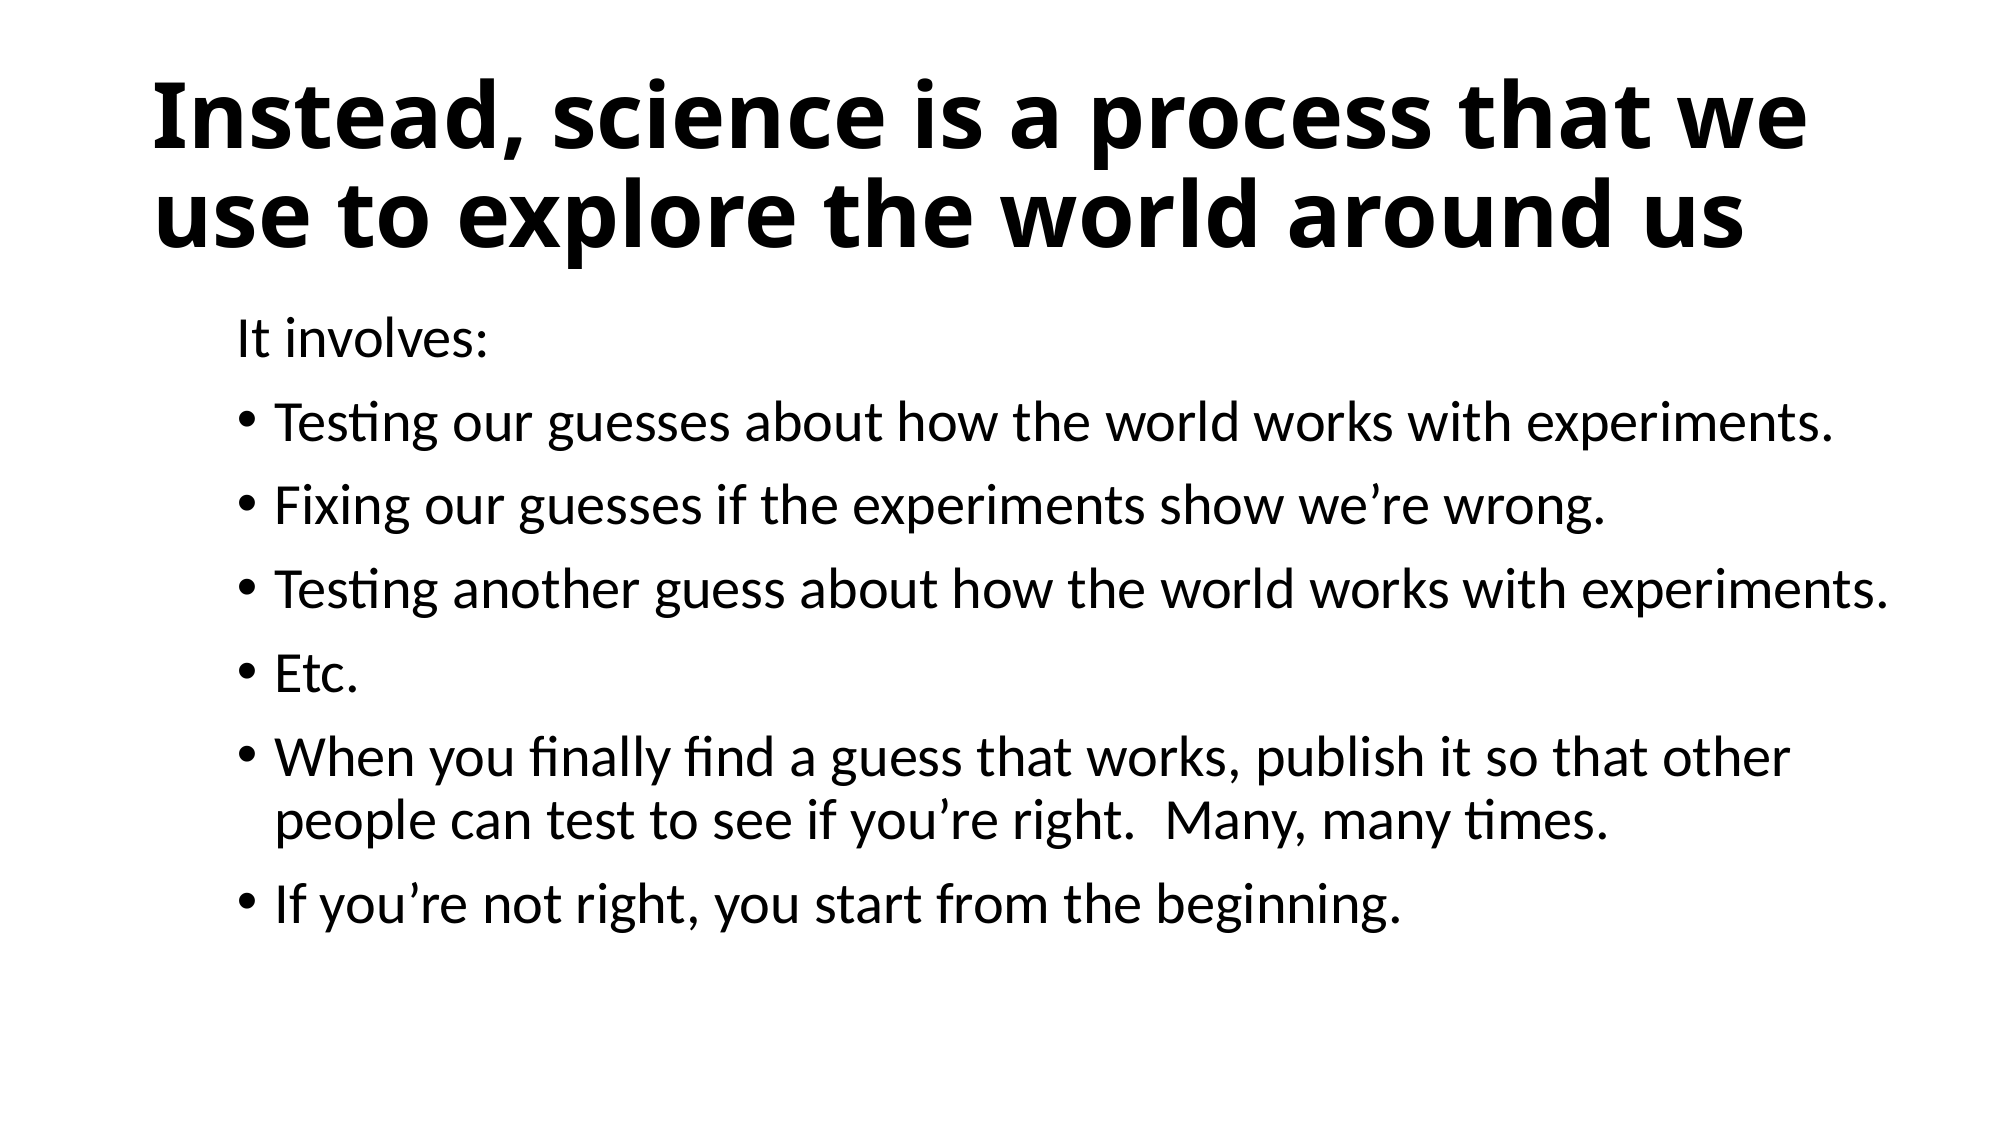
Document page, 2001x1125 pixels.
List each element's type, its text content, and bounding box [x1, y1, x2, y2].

list It involves: Testing our guesses about how the world works with experiments. Fixing our guesses if the experiments show we’re wrong. Testing another guess about how the world works with experiments. Etc. When you finally find a guess that works, publish it so that other people can test to see if you’re right. Many, many times. If you’re not right, you start from the beginning. [221, 299, 1947, 1014]
title Instead, science is a process that we use to explore the world around us [137, 59, 1863, 278]
